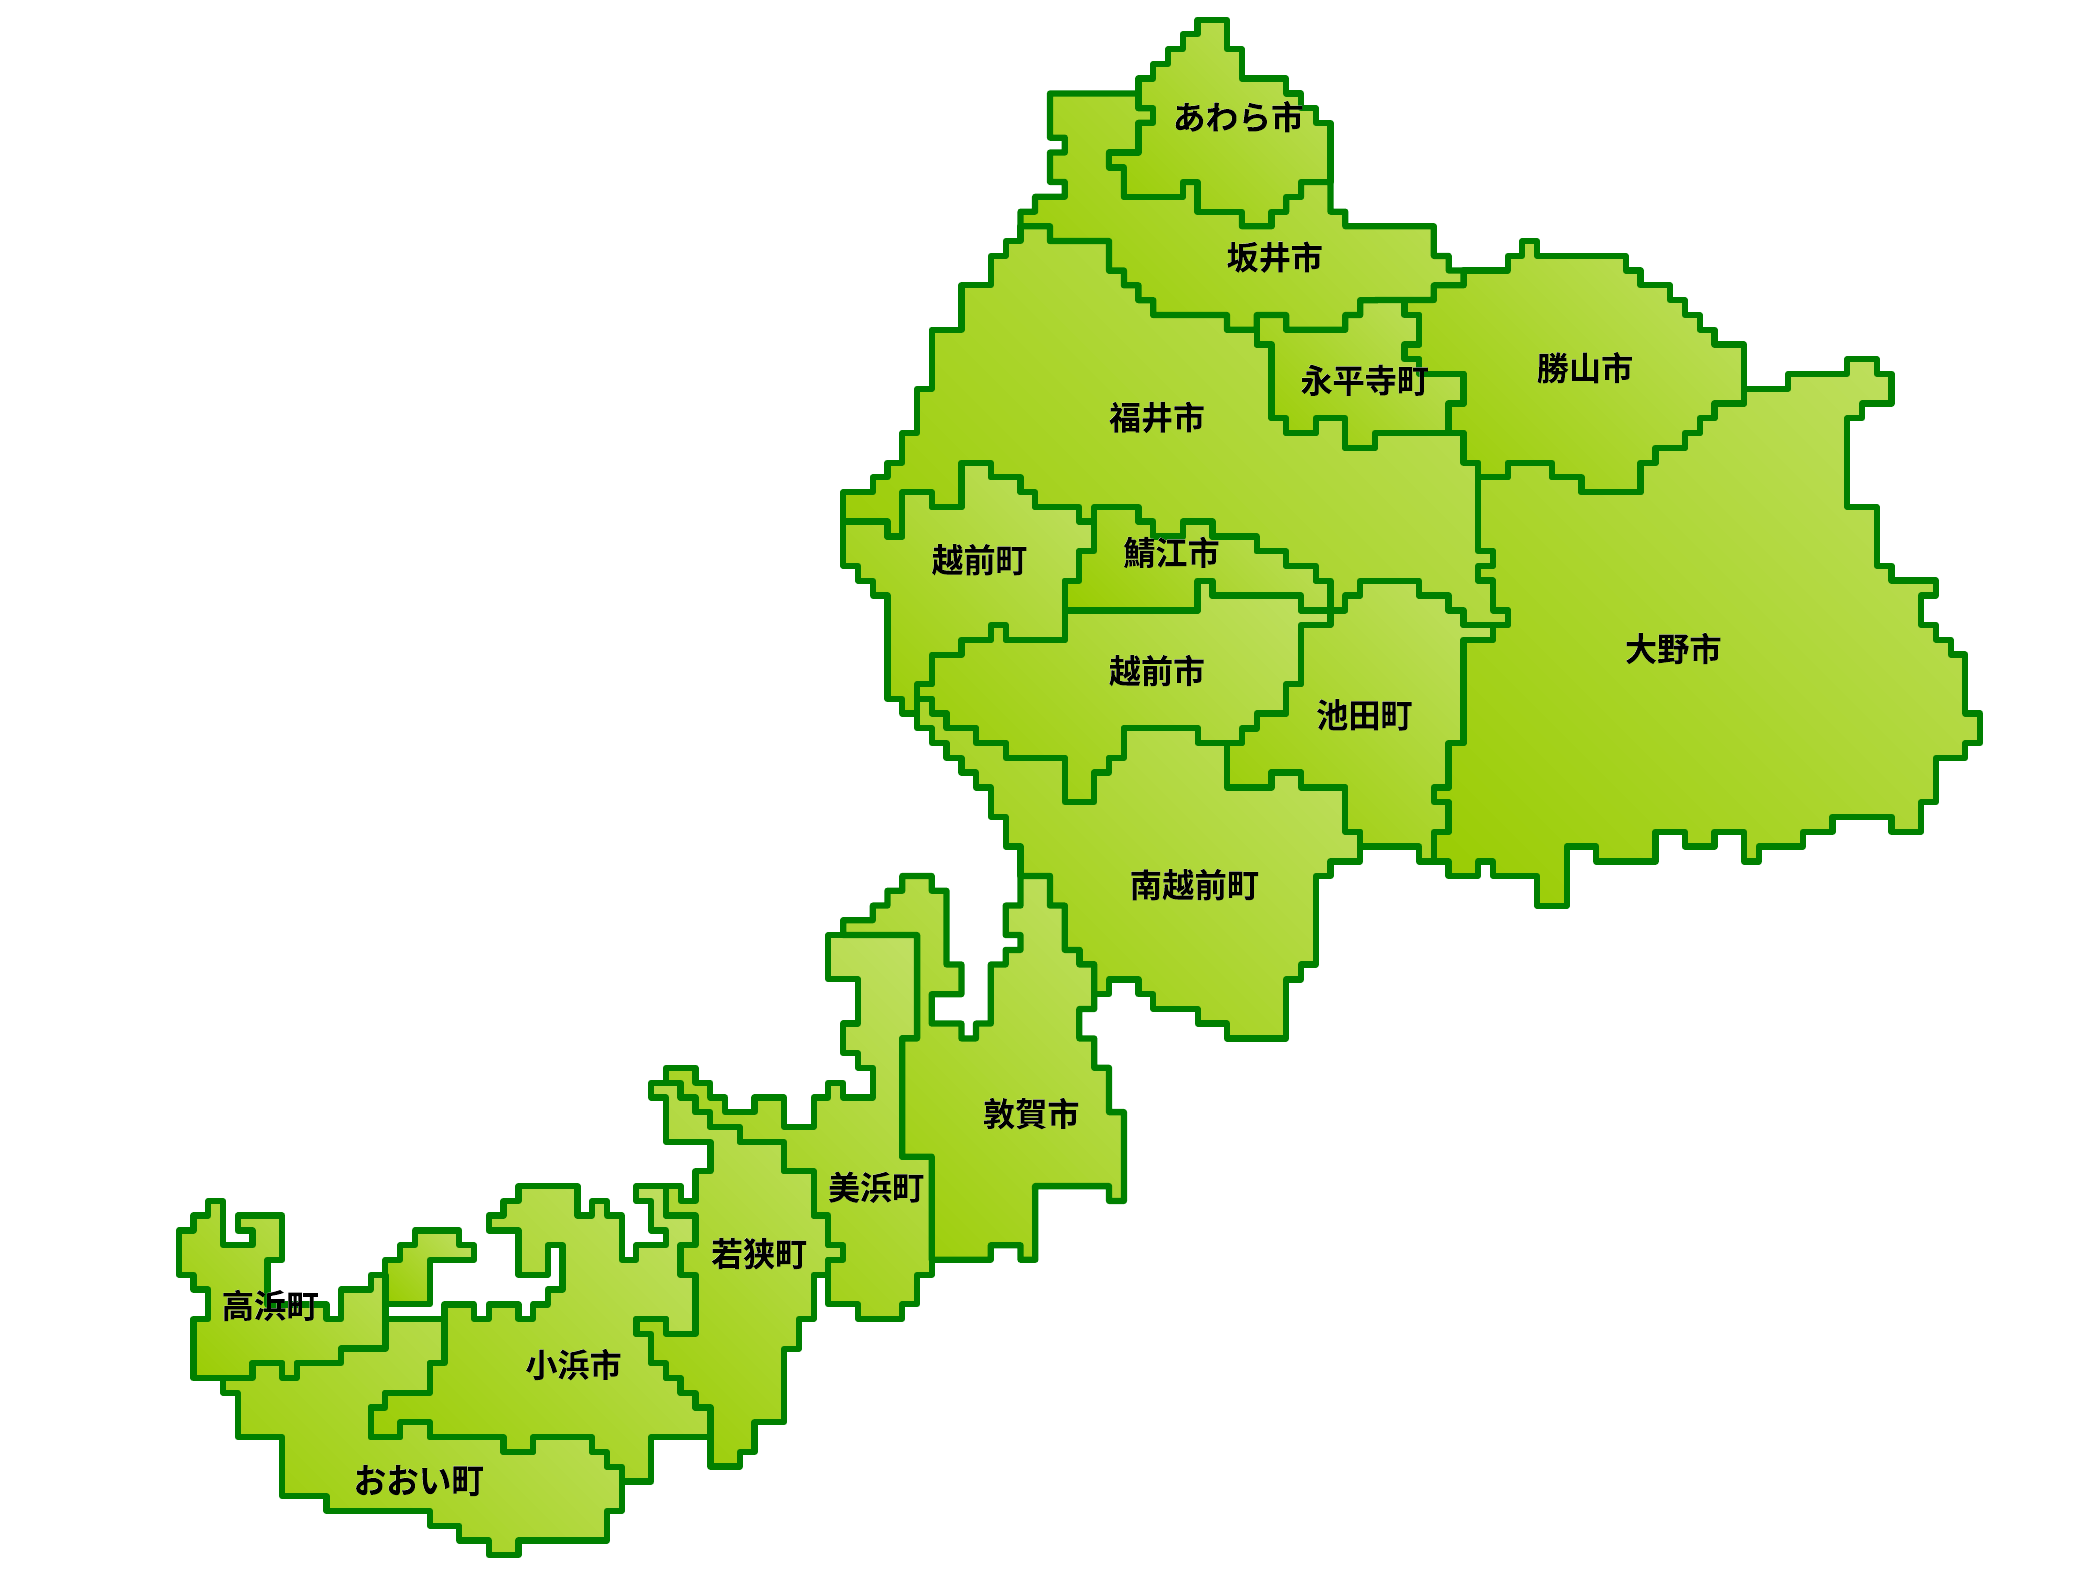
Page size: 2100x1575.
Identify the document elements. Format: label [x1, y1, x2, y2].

text_box [1175, 100, 1303, 133]
text_box [355, 1464, 484, 1497]
text_box [1108, 654, 1205, 687]
text_box [983, 1097, 1079, 1130]
text_box [1123, 536, 1219, 569]
text_box [1108, 400, 1205, 434]
text_box [931, 543, 1027, 576]
text_box [1316, 698, 1412, 731]
text_box [1300, 363, 1429, 397]
text_box [1226, 240, 1323, 274]
text_box [1625, 632, 1721, 665]
text_box [1130, 868, 1259, 901]
text_box [178, 19, 1981, 1556]
text_box [222, 1289, 319, 1322]
text_box [1536, 351, 1633, 384]
text_box [828, 1171, 924, 1204]
text_box [711, 1237, 807, 1270]
text_box [525, 1348, 621, 1381]
